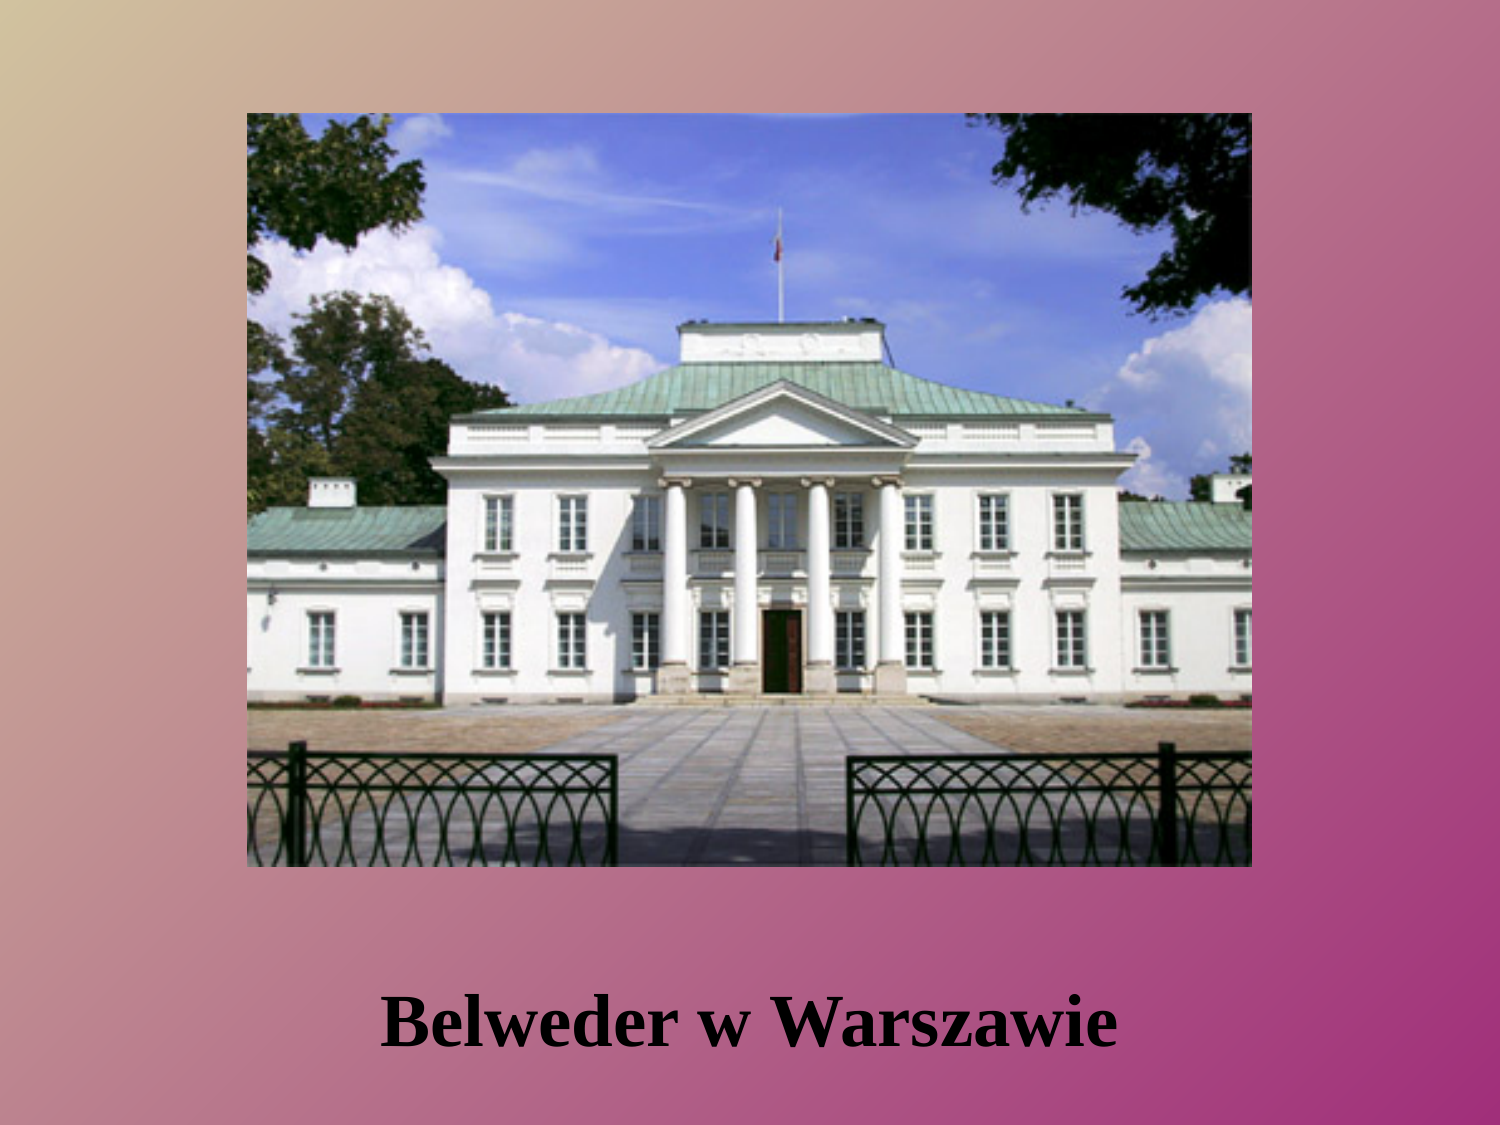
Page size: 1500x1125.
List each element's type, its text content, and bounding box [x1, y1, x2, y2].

picture [247, 113, 1253, 867]
text_box Belweder w Warszawie [247, 964, 1252, 1069]
